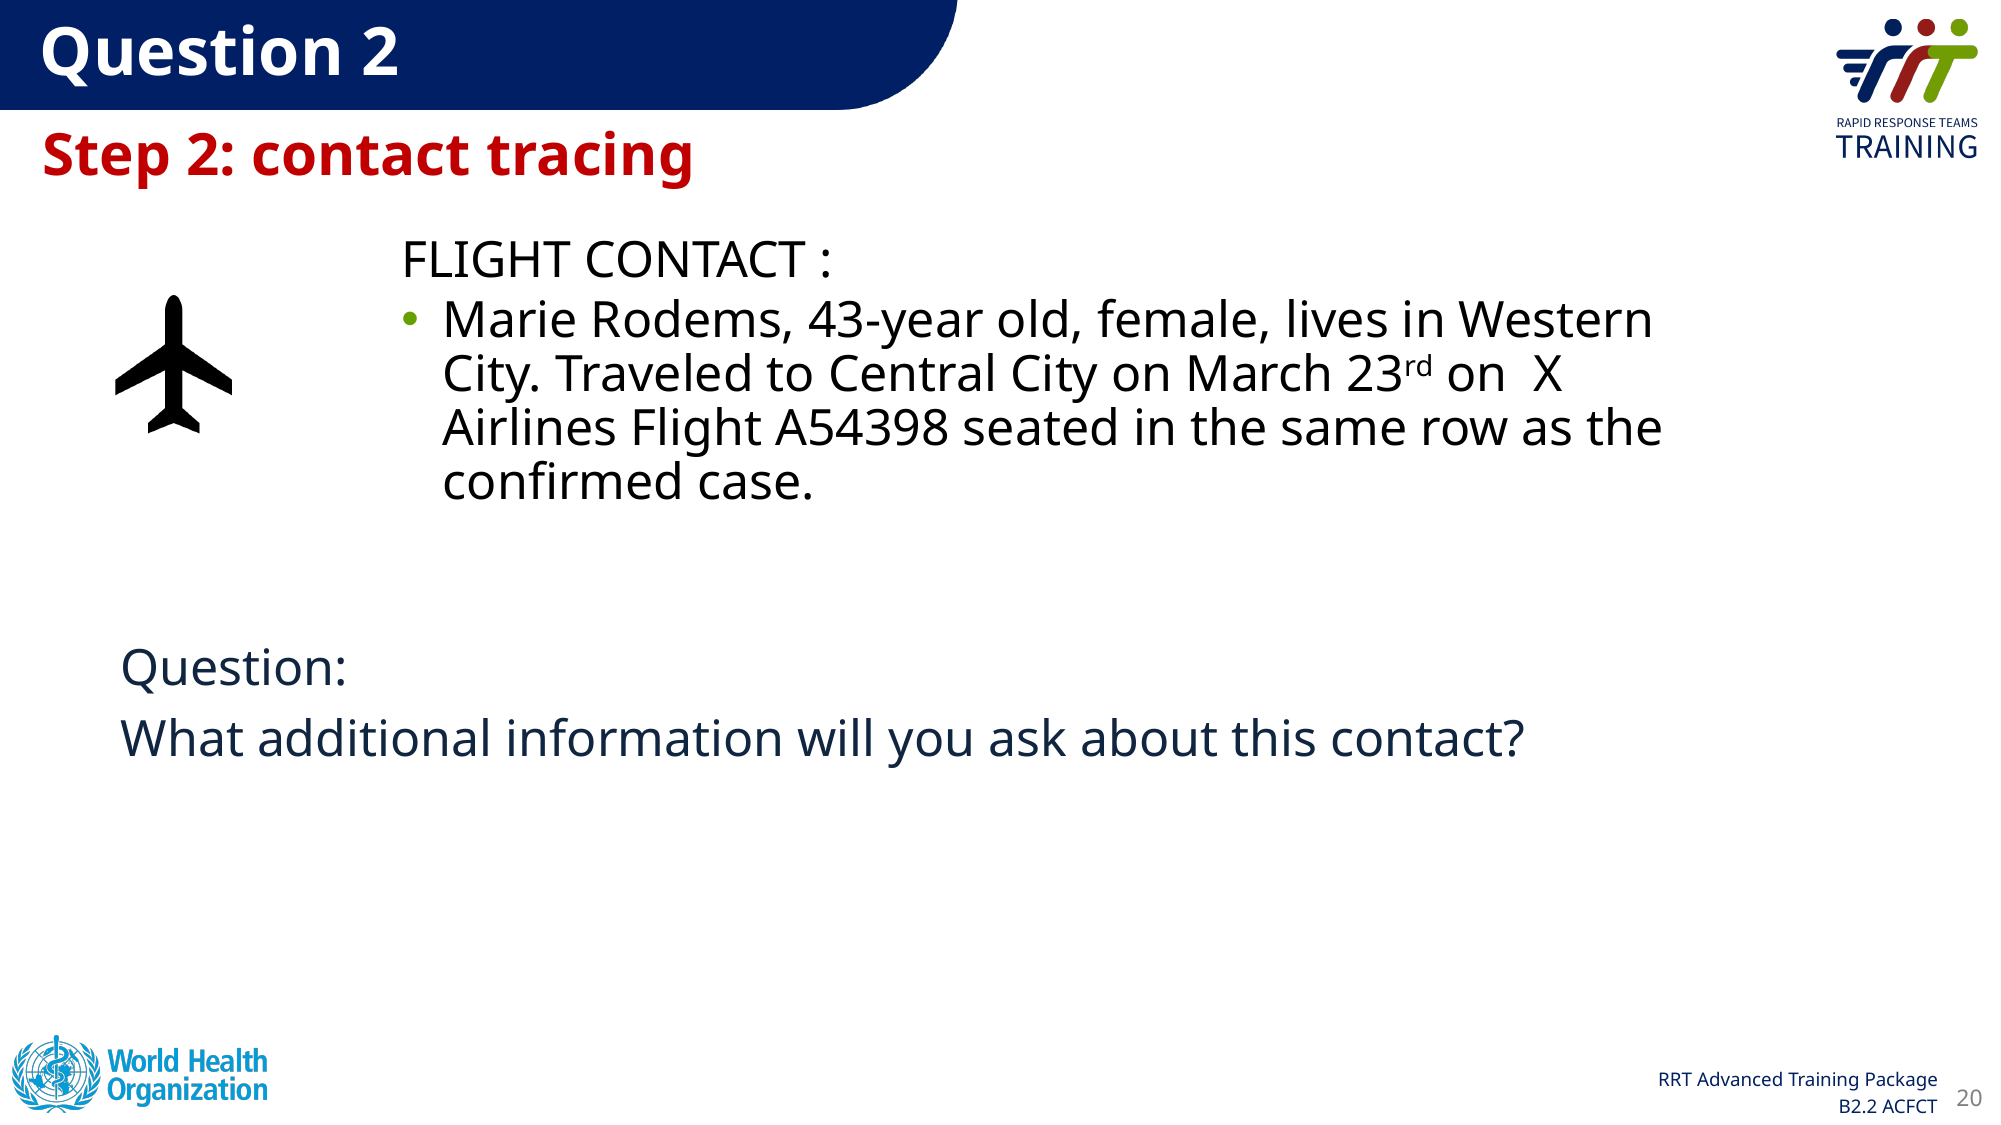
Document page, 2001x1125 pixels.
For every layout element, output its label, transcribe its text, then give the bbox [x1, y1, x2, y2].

picture [12, 1035, 267, 1113]
text_box Question 2 [32, 10, 659, 105]
picture [0, 0, 958, 110]
list FLIGHT CONTACT : Marie Rodems, 43-year old, female, lives in Western City. Traveled to Central City on March 23rd on X Airlines Flight A54398 seated in the same row as the confirmed case. [393, 226, 1743, 579]
picture [58, 1050, 64, 1058]
text_box Step 2: contact tracing [42, 117, 1681, 188]
picture [12, 1083, 48, 1113]
picture [1835, 19, 1978, 167]
picture [90, 281, 256, 447]
text_box Question: What additional information will you ask about this contact? [112, 627, 1794, 775]
